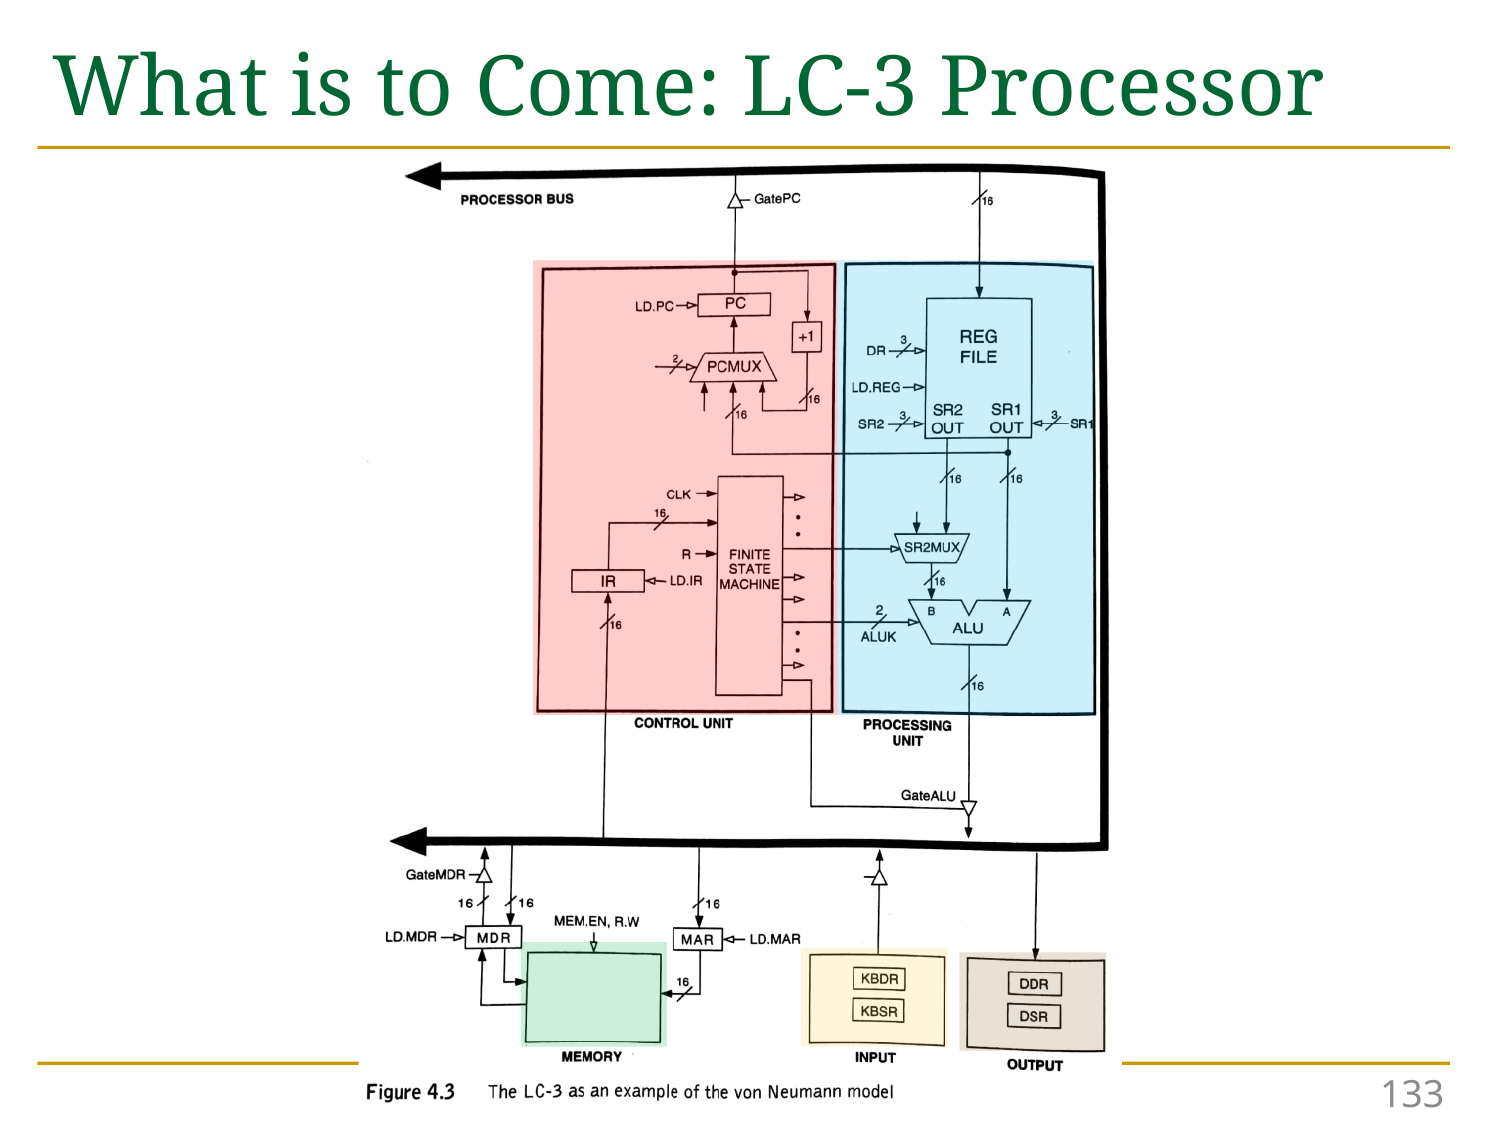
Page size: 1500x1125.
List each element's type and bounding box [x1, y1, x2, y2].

title [37, 24, 1450, 200]
text_box [358, 149, 1123, 1109]
slide_number [1121, 1066, 1460, 1125]
